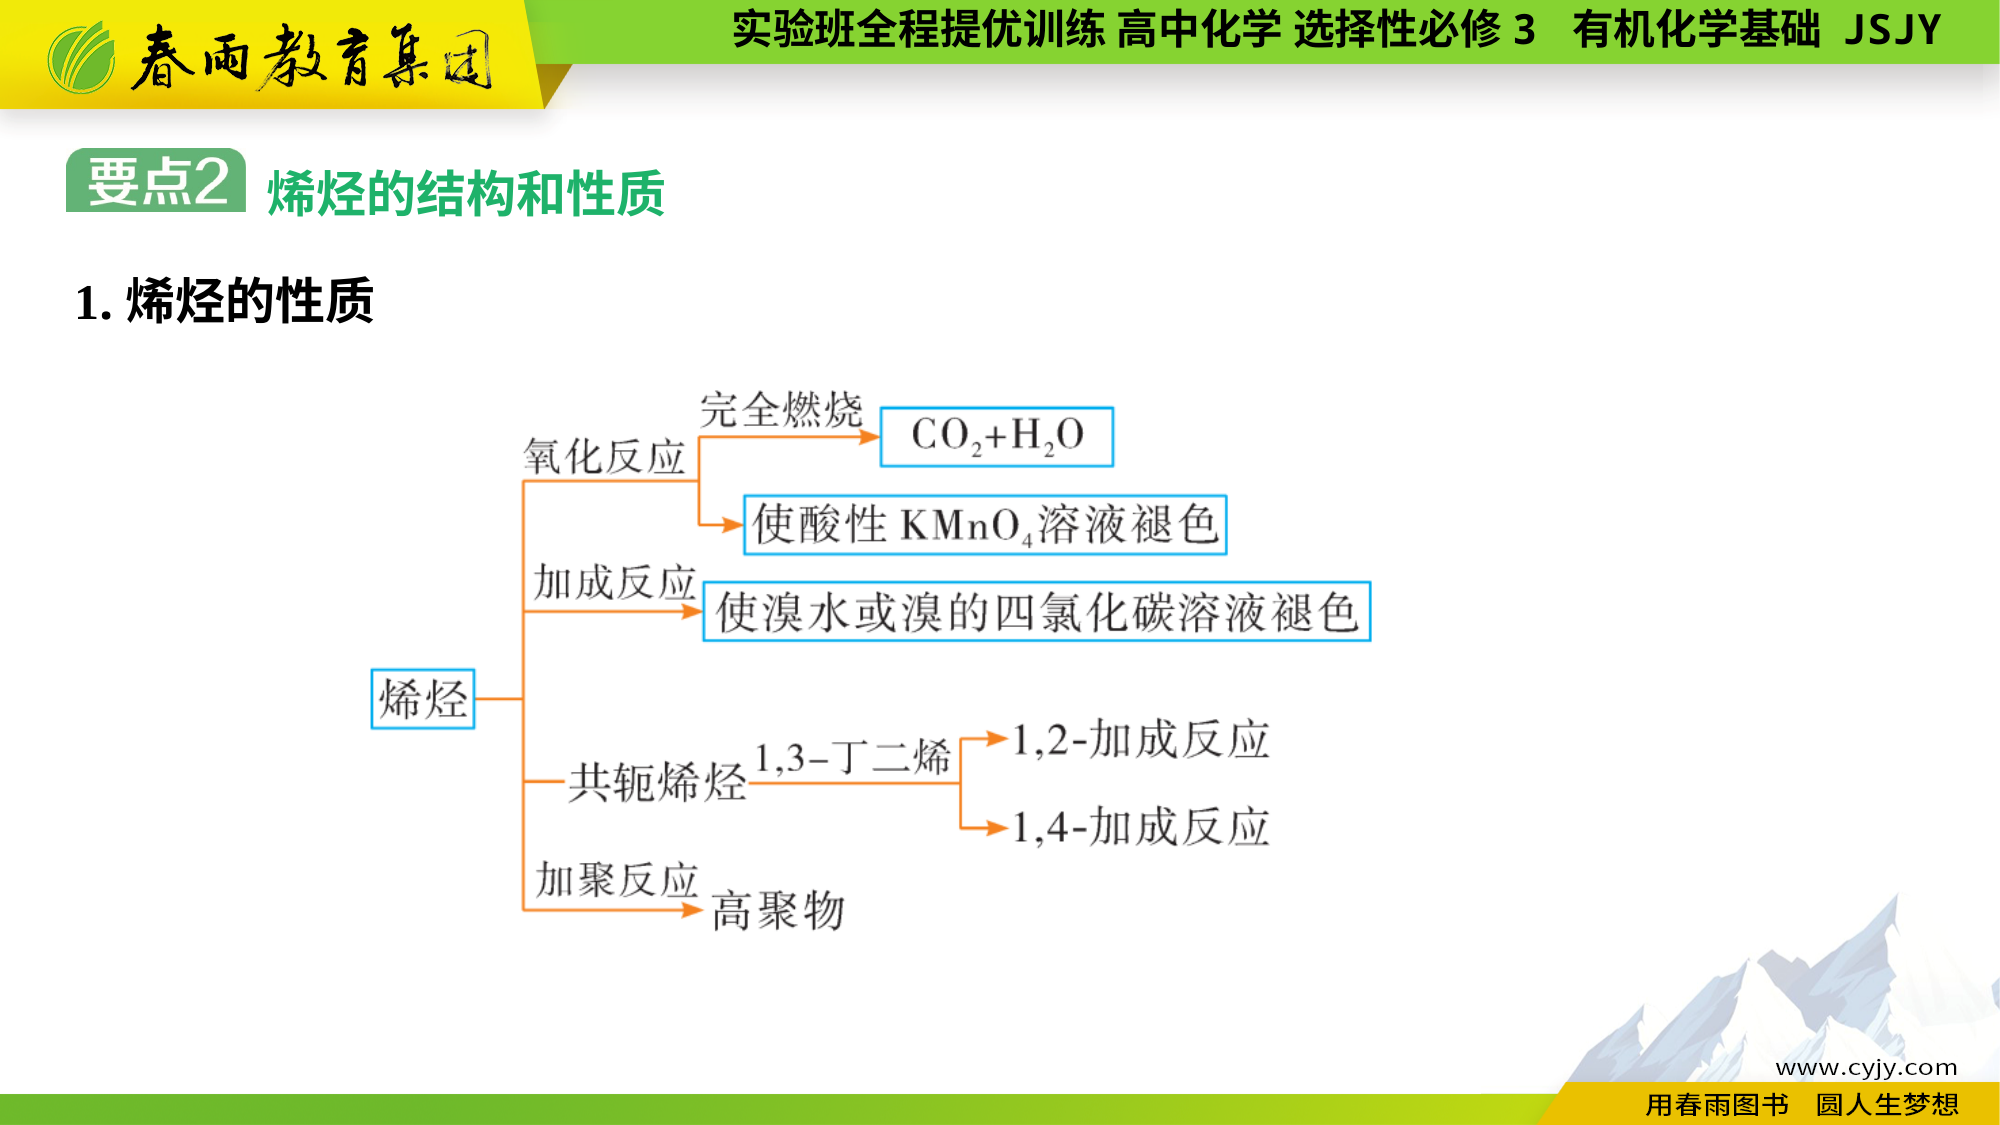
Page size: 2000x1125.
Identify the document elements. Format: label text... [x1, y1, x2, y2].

list 烯烃的结构和性质 1.烯烃的性质 [59, 125, 1944, 328]
picture [0, 0, 2000, 1125]
